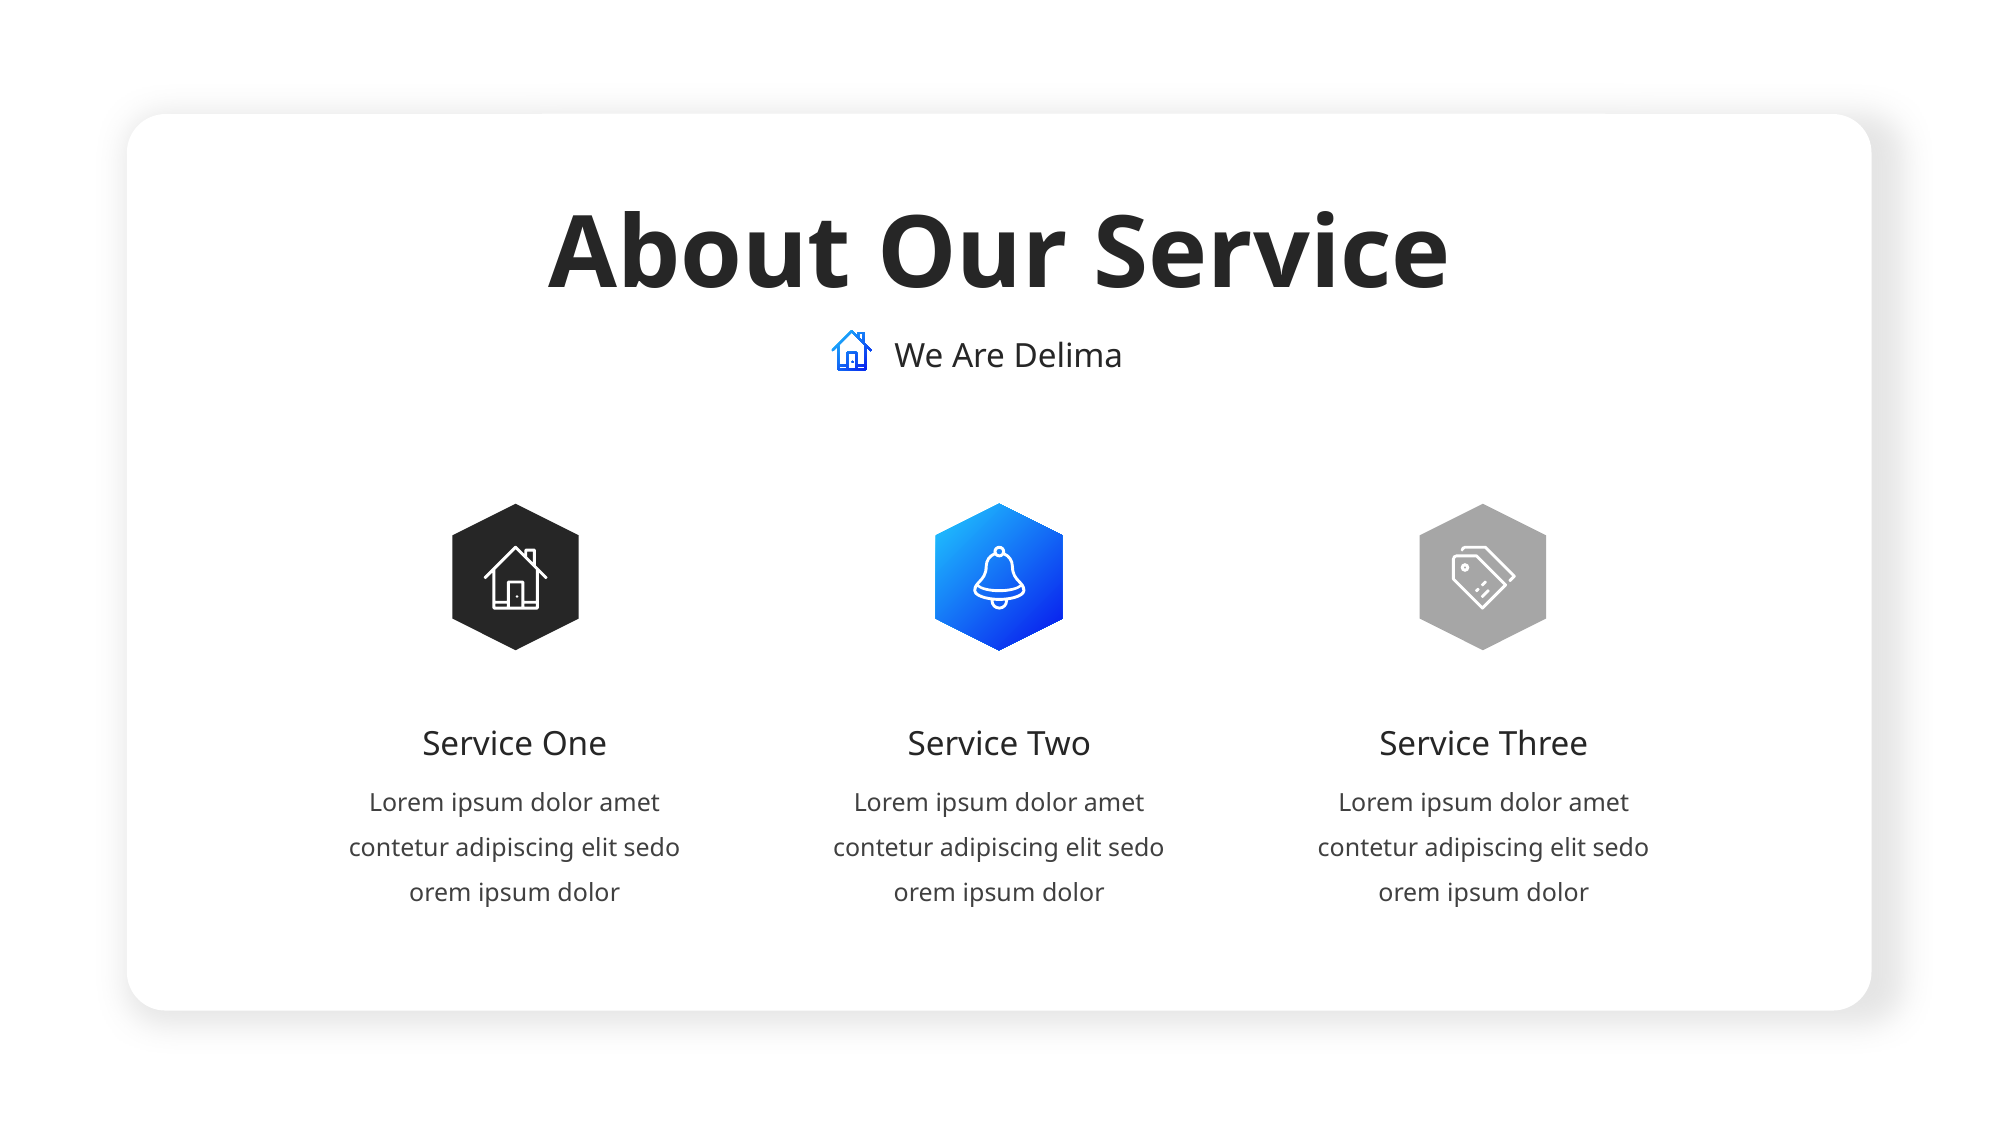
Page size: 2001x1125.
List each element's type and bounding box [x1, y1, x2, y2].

text_box [1299, 694, 1669, 916]
text_box [452, 503, 579, 651]
text_box [125, 112, 1873, 1012]
text_box [935, 503, 1063, 651]
text_box [1419, 503, 1546, 651]
text_box [425, 180, 1575, 382]
text_box [814, 694, 1185, 916]
text_box [329, 694, 700, 916]
